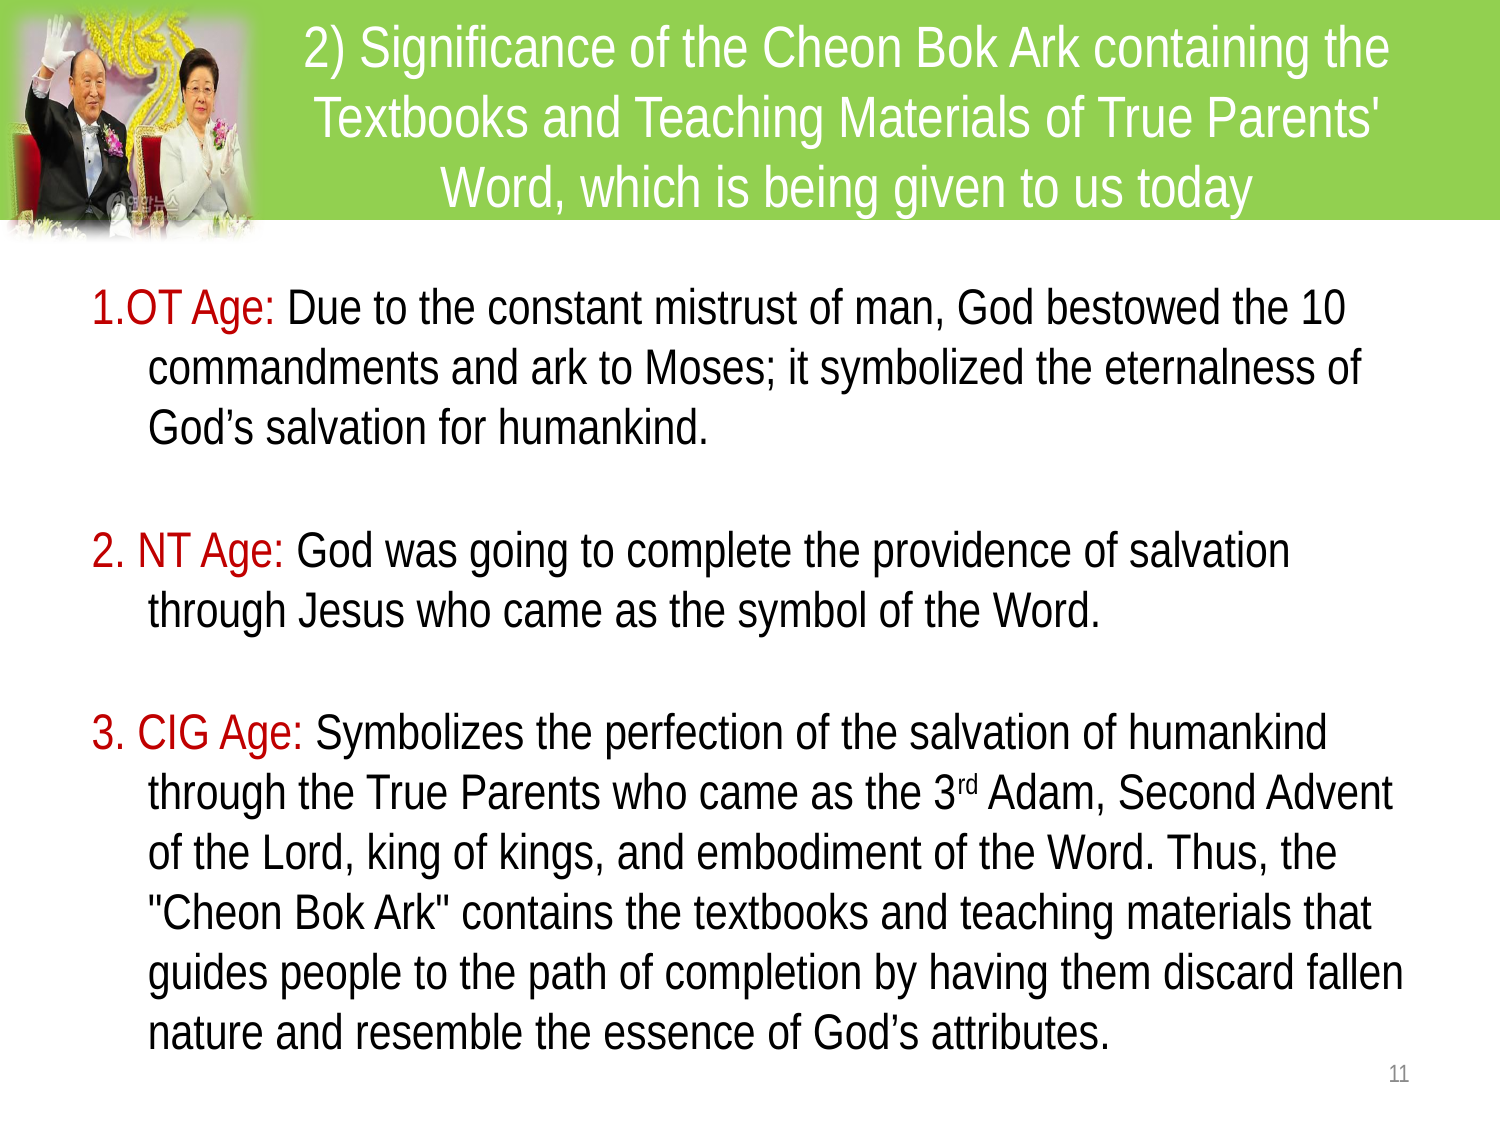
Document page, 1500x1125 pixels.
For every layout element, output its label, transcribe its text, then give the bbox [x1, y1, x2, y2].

slide_number 11 [1074, 1042, 1425, 1103]
title 2) Significance of the Cheon Bok Ark containing the Textbooks and Teaching Materials of True Parents' Word, which is being given to us today [270, 20, 1459, 209]
text_box [267, 0, 1500, 222]
picture [0, 0, 266, 245]
list 1.OT Age: Due to the constant mistrust of man, God bestowed the 10 commandments and ark to Moses; it symbolized the eternalness of God’s salvation for humankind. 2. NT Age: God was going to complete the providence of salvation through Jesus who came as the symbol of the Word. 3. CIG Age: Symbolizes the perfection of the salvation of humankind through the True Parents who came as the 3rd Adam, Second Advent of the Lord, king of kings, and embodiment of the Word. Thus, the "Cheon Bok Ark" contains the textbooks and teaching materials that guides people to the path of completion by having them discard fallen nature and resemble the essence of God’s attributes. [76, 267, 1427, 1083]
